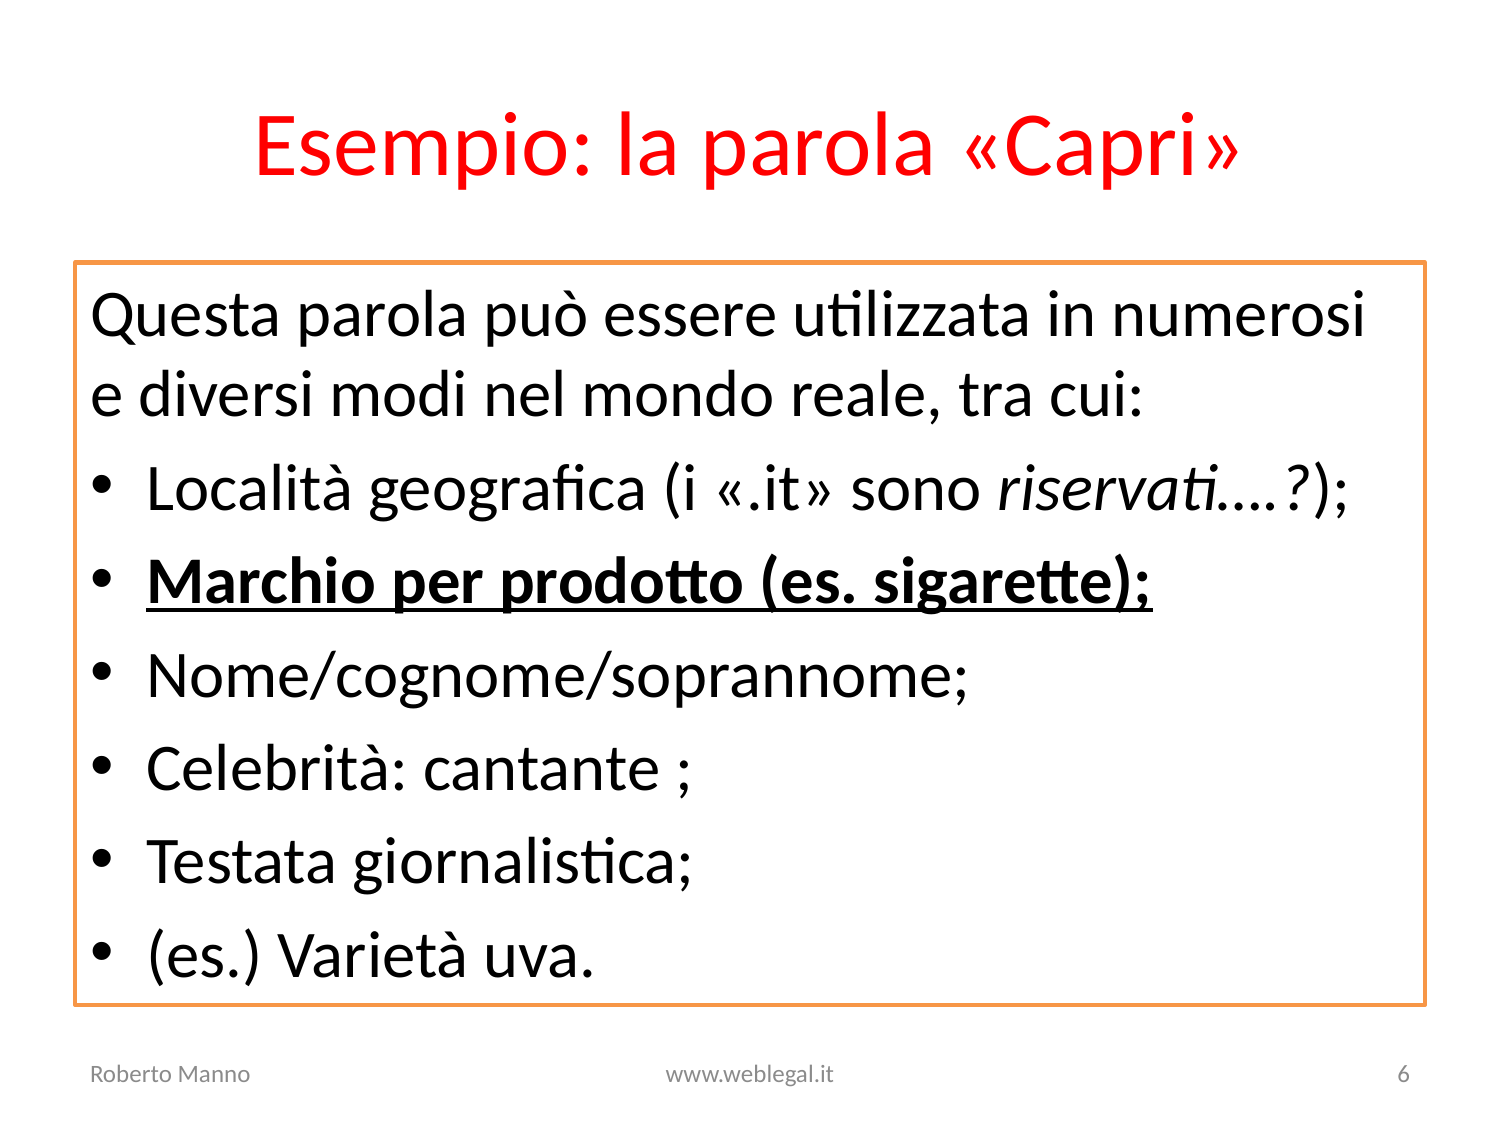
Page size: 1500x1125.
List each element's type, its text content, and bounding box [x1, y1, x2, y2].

list Questa parola può essere utilizzata in numerosi e diversi modi nel mondo reale, tra cui: Località geografica (i «.it» sono riservati….?); Marchio per prodotto (es. sigarette); Nome/cognome/soprannome; Celebrità: cantante ; Testata giornalistica; (es.) Varietà uva. [73, 260, 1427, 1007]
slide_number Roberto Manno [75, 1042, 425, 1103]
slide_number 6 [1074, 1042, 1425, 1103]
title Esempio: la parola «Capri» [75, 45, 1425, 233]
footer www.weblegal.it [512, 1042, 988, 1103]
